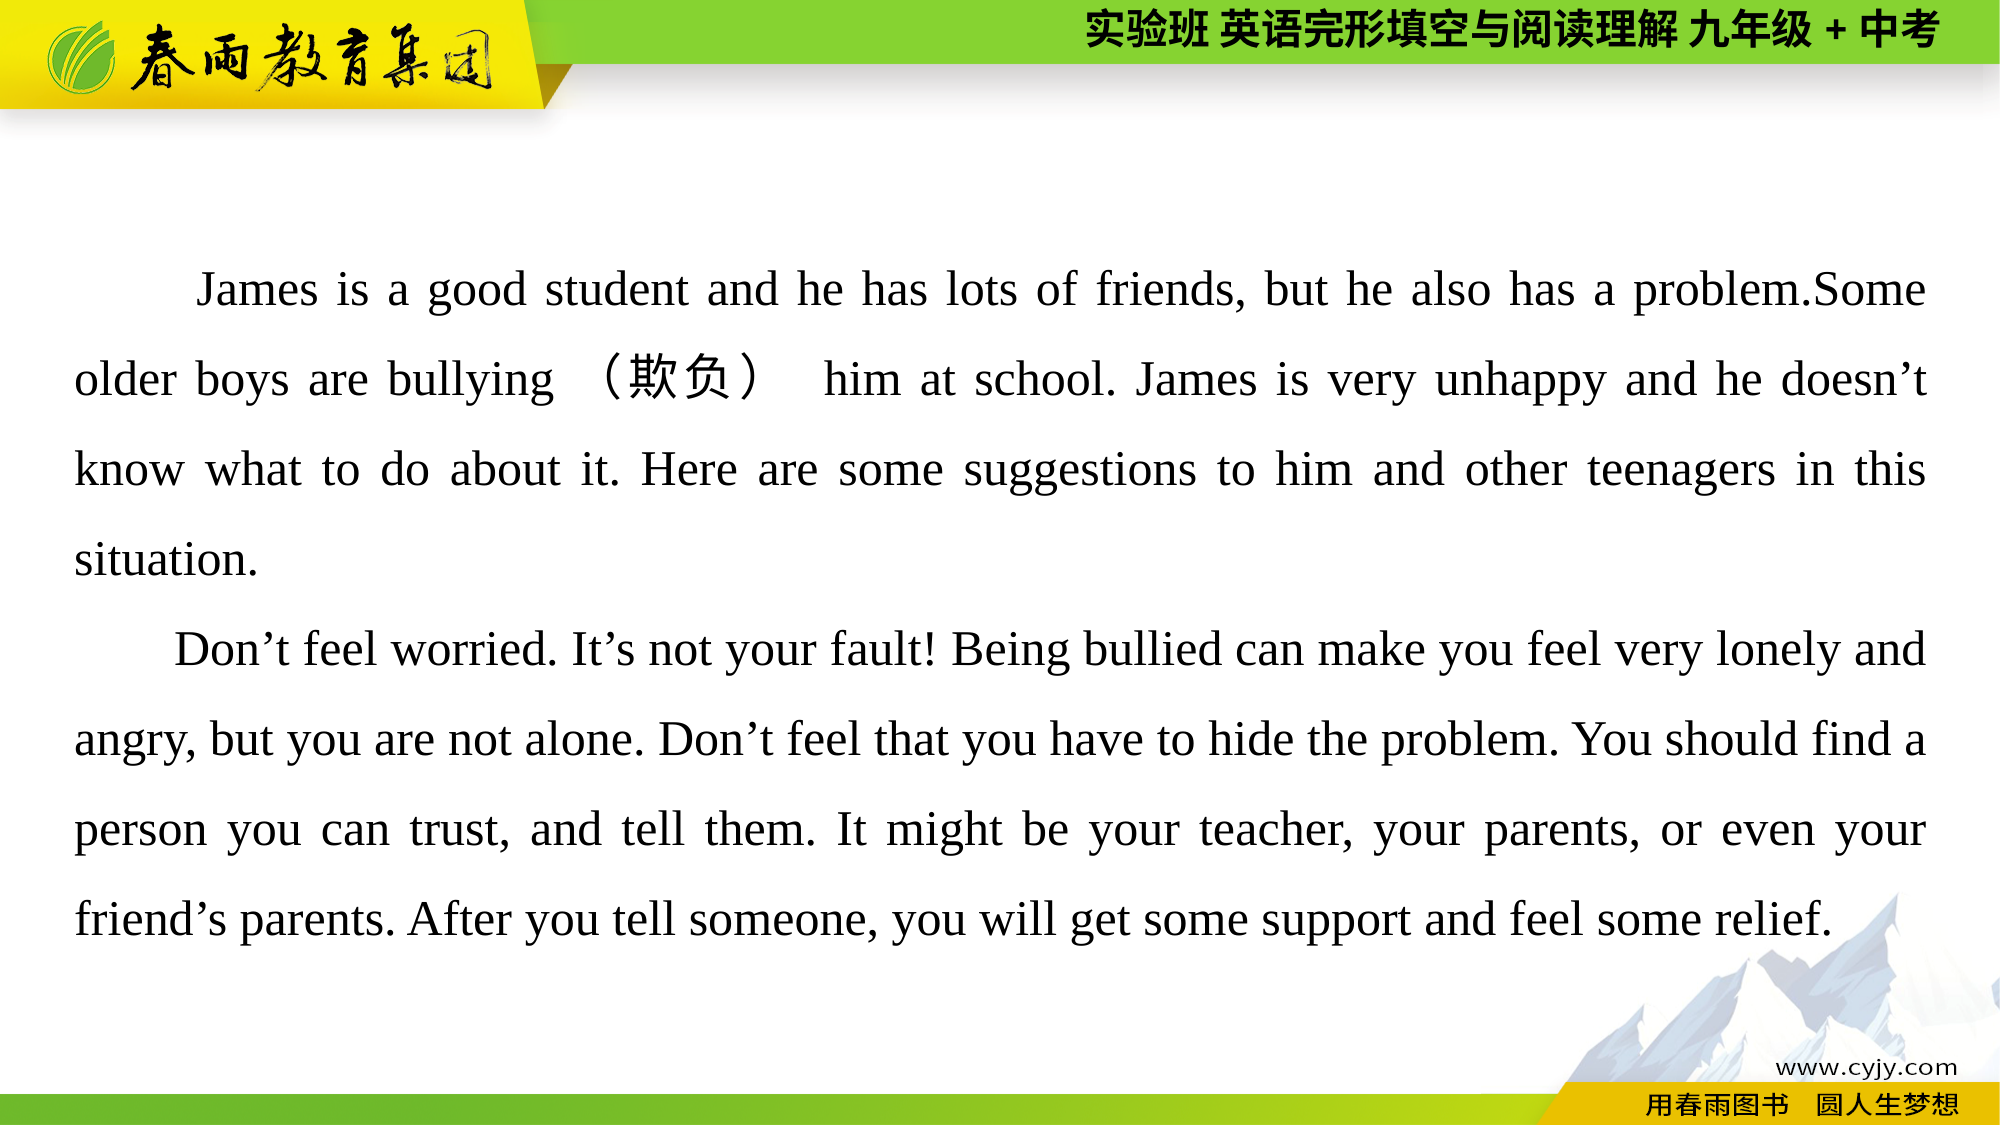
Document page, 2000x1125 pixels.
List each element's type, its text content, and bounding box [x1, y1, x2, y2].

picture [0, 0, 2000, 1125]
list James is a good student and he has lots of friends, but he also has a problem.Some older boys are bullying（欺负） him at school. James is very unhappy and he doesn’t know what to do about it. Here are some suggestions to him and other teenagers in this situation. Don’t feel worried. It’s not your fault! Being bullied can make you feel very lonely and angry, but you are not alone. Don’t feel that you have to hide the problem. You should find a person you can trust, and tell them. It might be your teacher, your parents, or even your friend’s parents. After you tell someone, you will get some support and feel some relief. [59, 218, 1944, 870]
